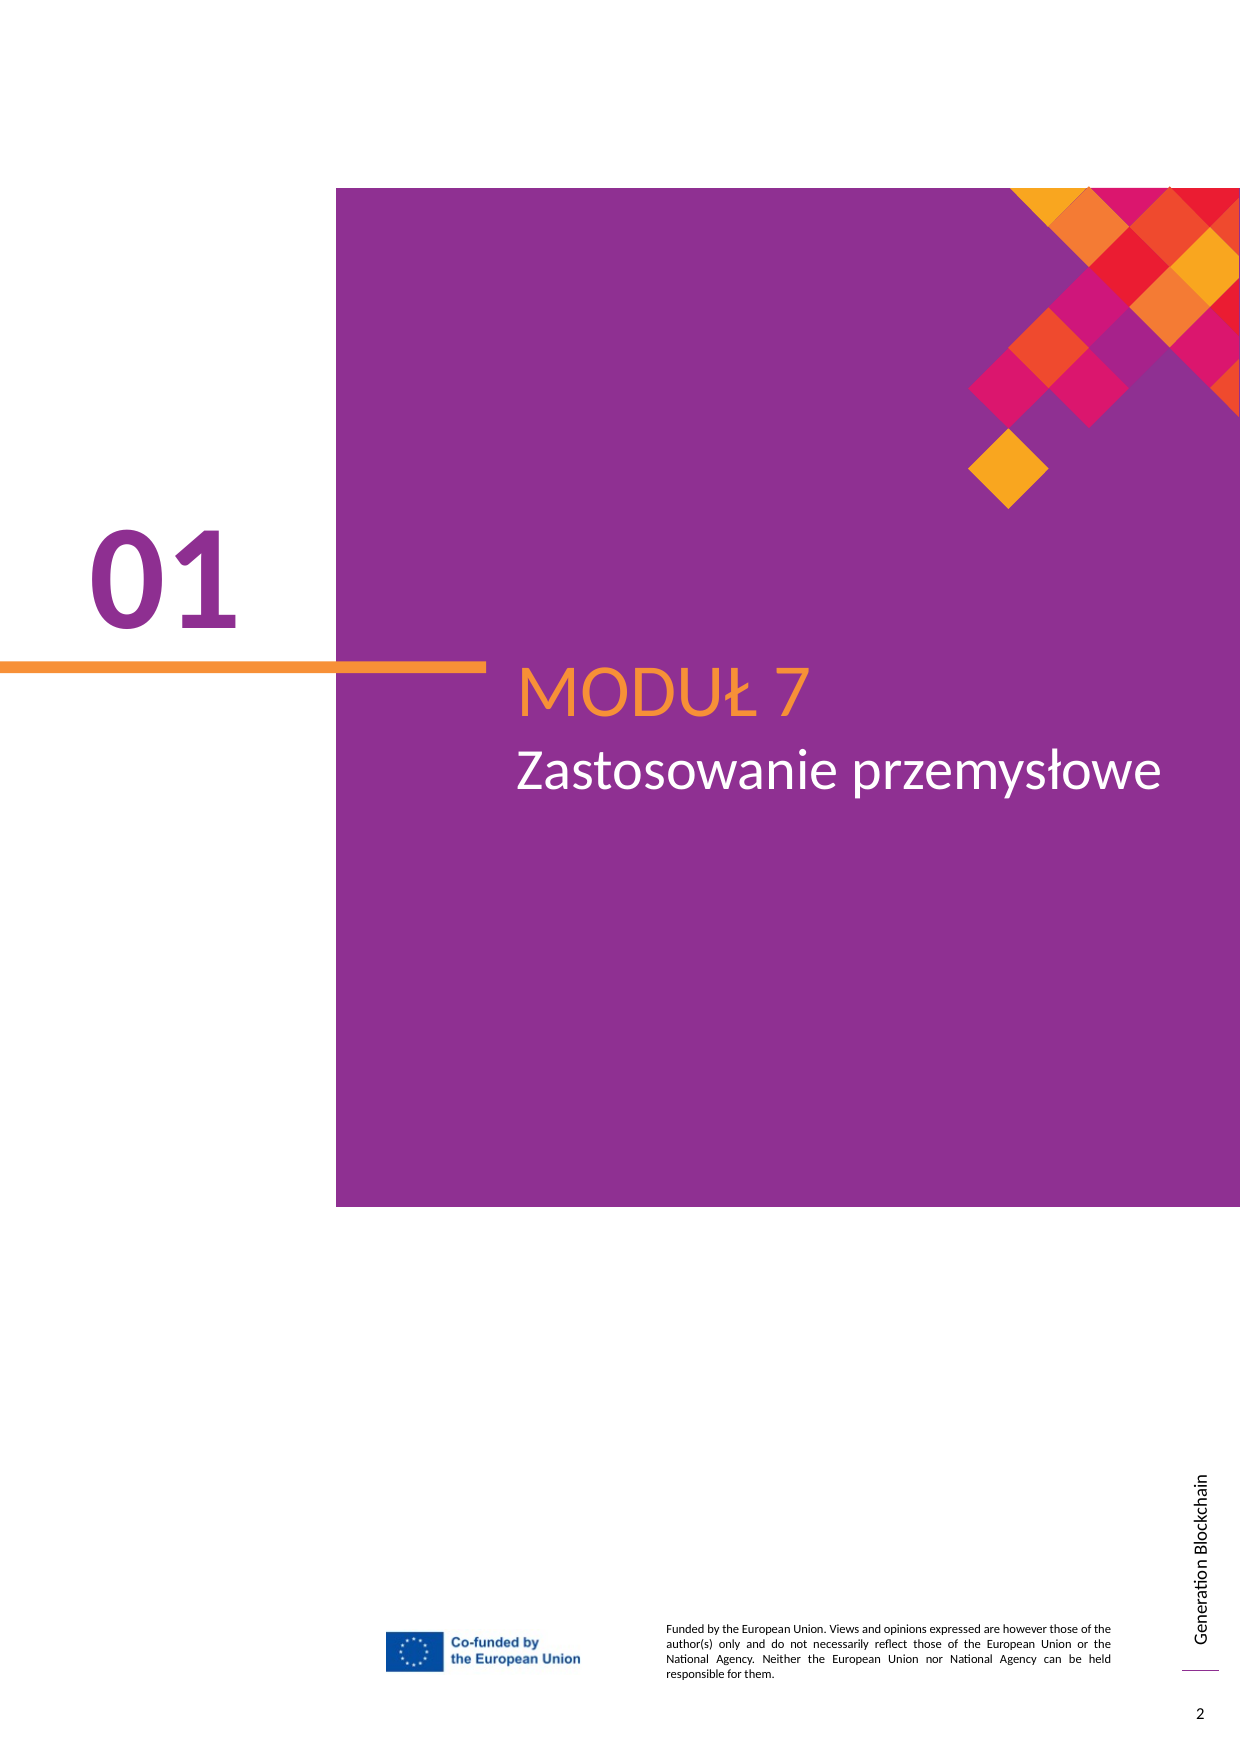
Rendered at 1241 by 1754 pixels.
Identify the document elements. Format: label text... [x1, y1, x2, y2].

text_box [386, 1614, 1126, 1690]
list 01 [74, 471, 375, 727]
list MODUŁ 7 Zastosowanie przemysłowe [501, 634, 1209, 975]
slide_number 2 [1169, 1674, 1231, 1751]
